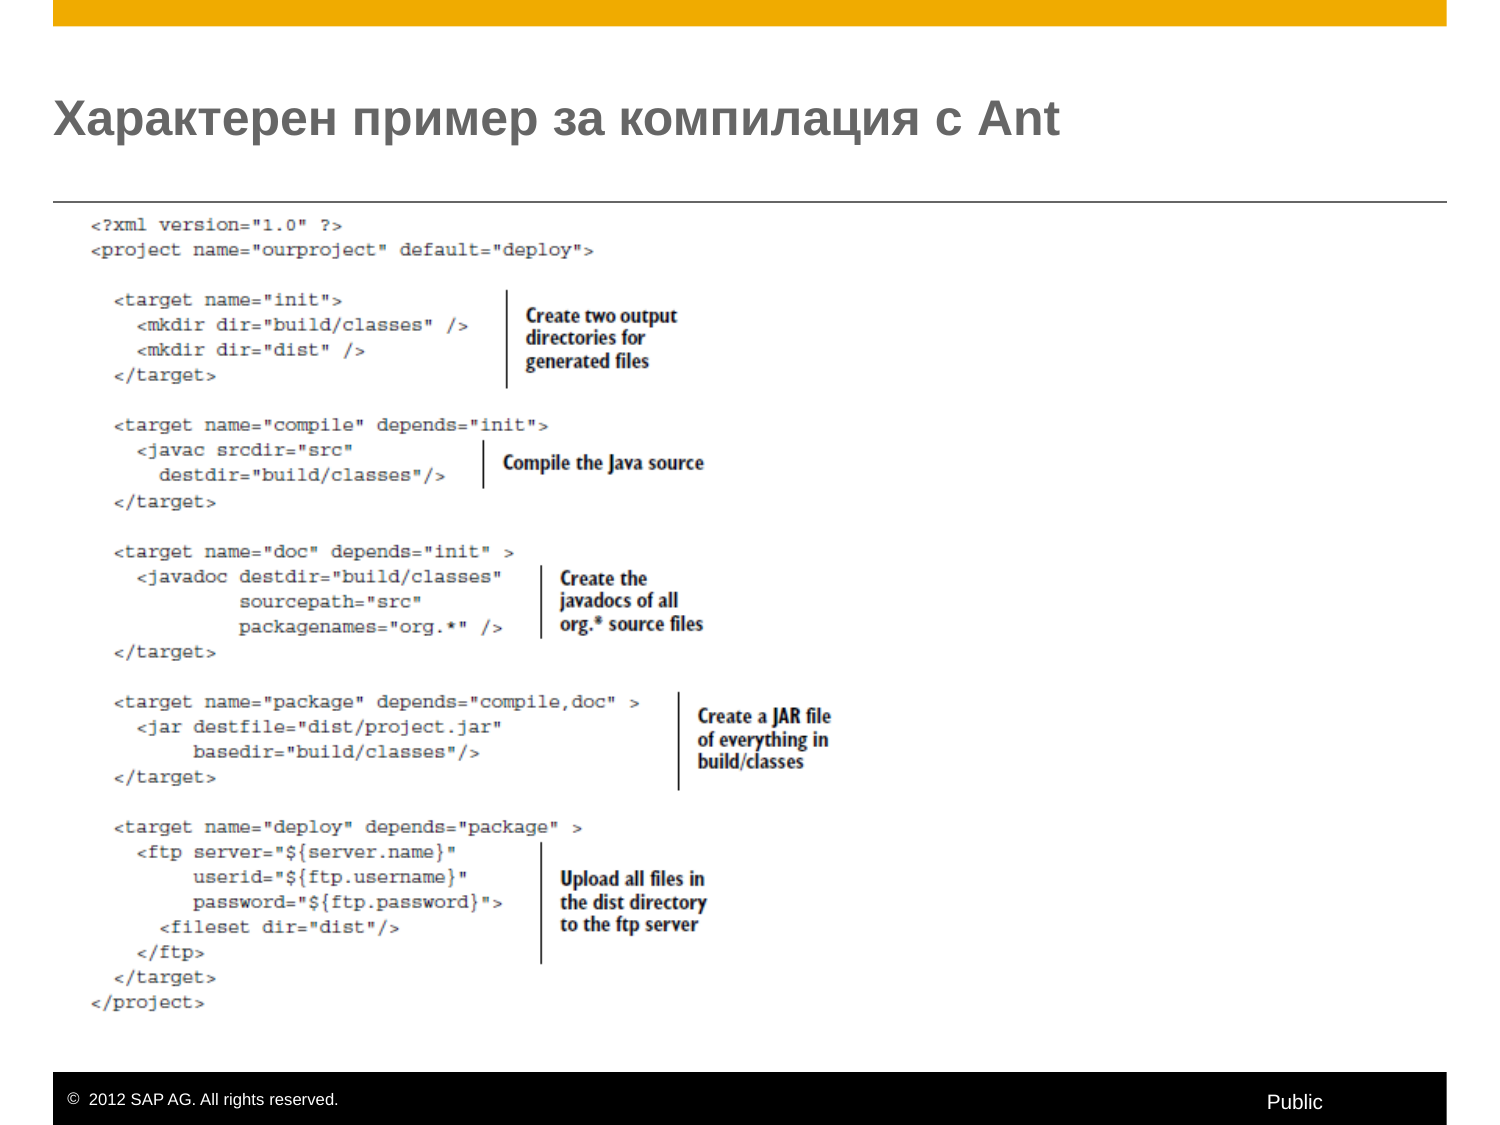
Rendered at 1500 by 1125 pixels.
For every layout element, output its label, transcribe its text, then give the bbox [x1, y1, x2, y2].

picture [0, 212, 937, 1016]
title Характерен пример за компилация с Ant [53, 53, 1447, 178]
